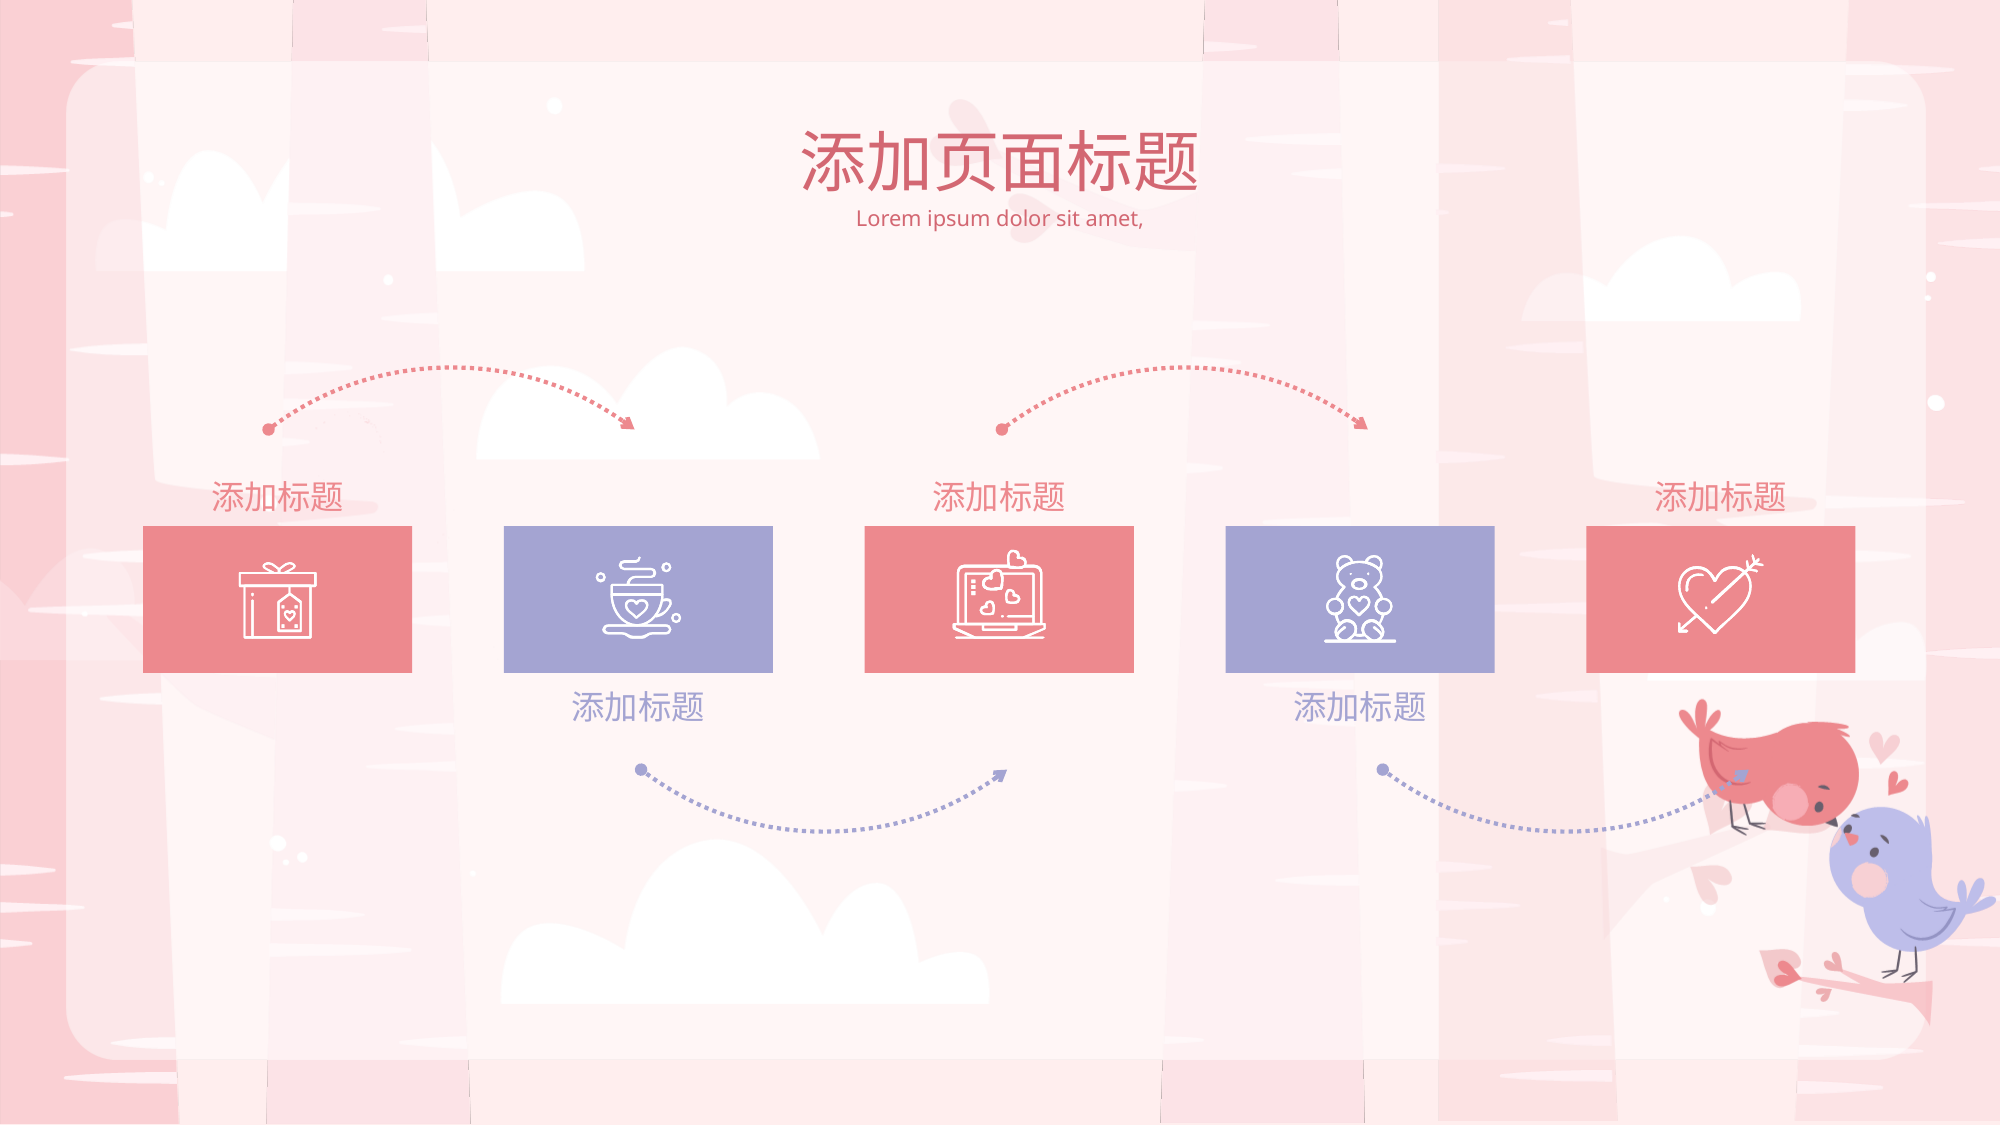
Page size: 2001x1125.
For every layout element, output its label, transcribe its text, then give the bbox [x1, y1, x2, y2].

text_box [143, 526, 413, 673]
text_box 添加页面标题 [754, 112, 1246, 196]
text_box [1586, 526, 1856, 673]
text_box 添加标题 [1646, 467, 1796, 525]
text_box [1225, 526, 1495, 673]
text_box [864, 526, 1134, 673]
text_box [1376, 763, 1749, 833]
text_box Lorem ipsum dolor sit amet, [754, 196, 1246, 238]
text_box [1324, 555, 1397, 643]
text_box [952, 549, 1046, 639]
text_box 添加标题 [563, 678, 714, 735]
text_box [238, 562, 317, 639]
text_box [1678, 554, 1764, 634]
text_box [634, 763, 1008, 833]
text_box 添加标题 [1285, 678, 1435, 735]
text_box 添加标题 [924, 467, 1075, 525]
picture [0, 0, 2000, 1125]
text_box [262, 367, 635, 436]
text_box [995, 367, 1368, 436]
text_box 添加标题 [202, 467, 353, 525]
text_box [595, 556, 682, 639]
text_box [503, 526, 773, 673]
